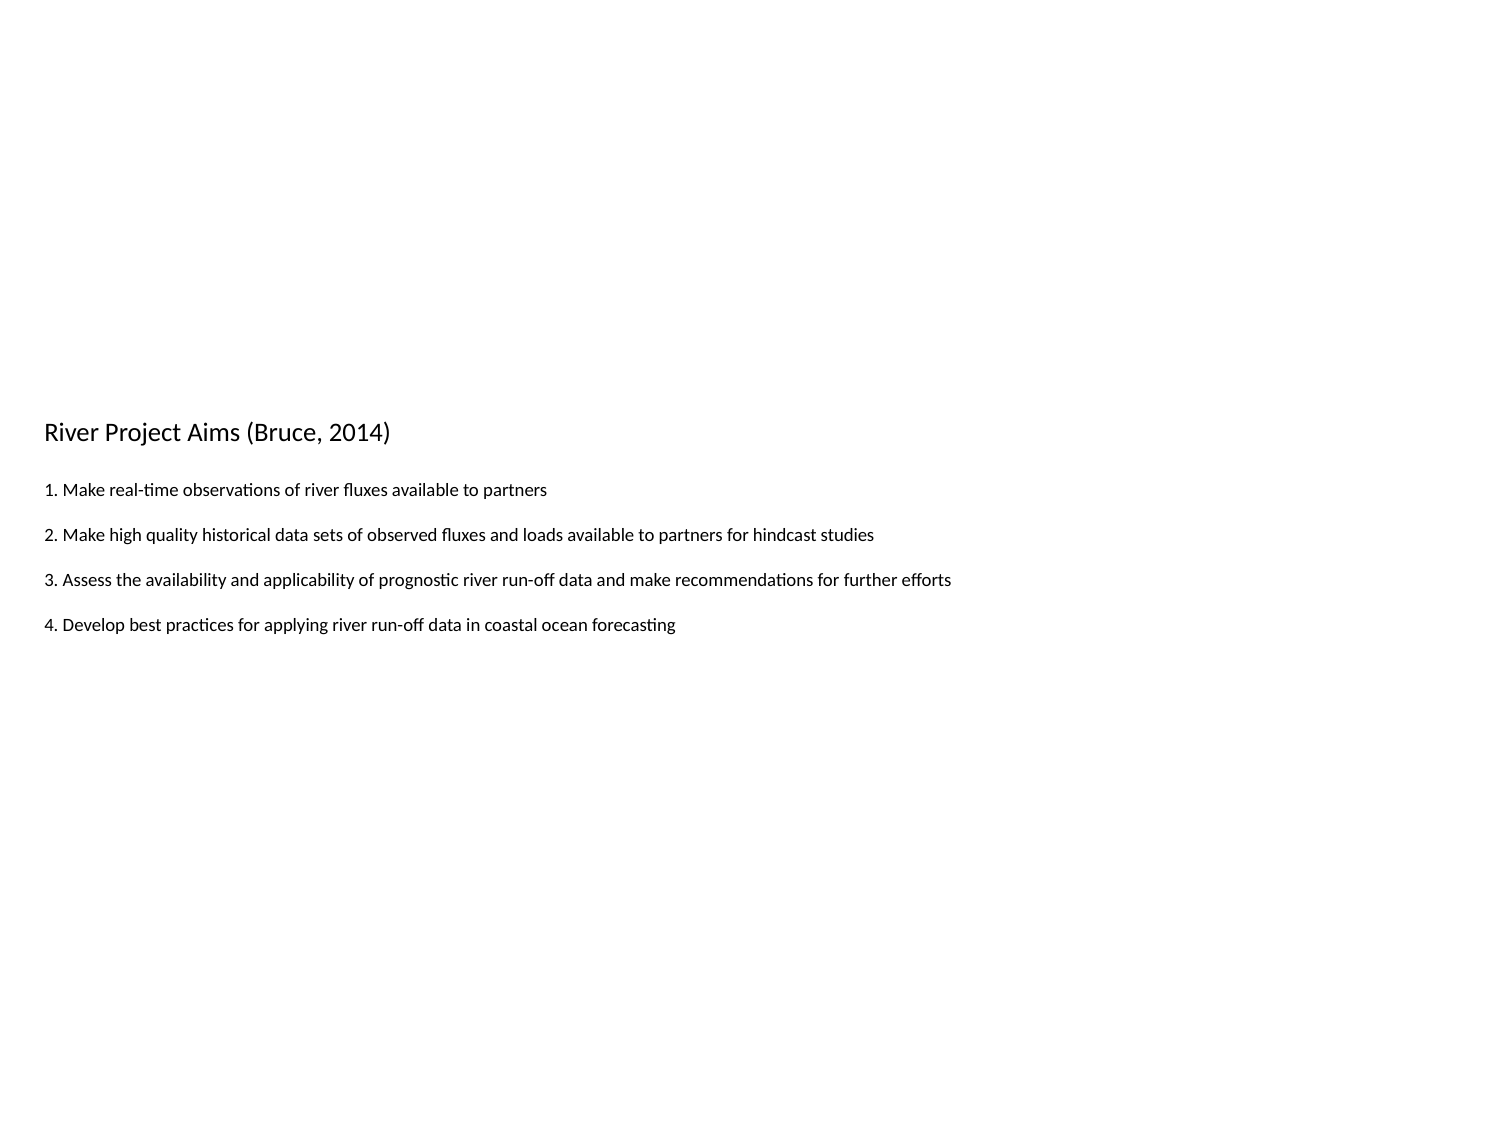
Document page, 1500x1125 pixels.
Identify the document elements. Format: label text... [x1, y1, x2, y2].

title River Project Aims (Bruce, 2014) 1. Make real-time observations of river fluxes available to partners 2. Make high quality historical data sets of observed fluxes and loads available to partners for hindcast studies 3. Assess the availability and applicability of prognostic river run-off data and make recommendations for further efforts 4. Develop best practices for applying river run-off data in coastal ocean forecasting [29, 404, 1477, 646]
